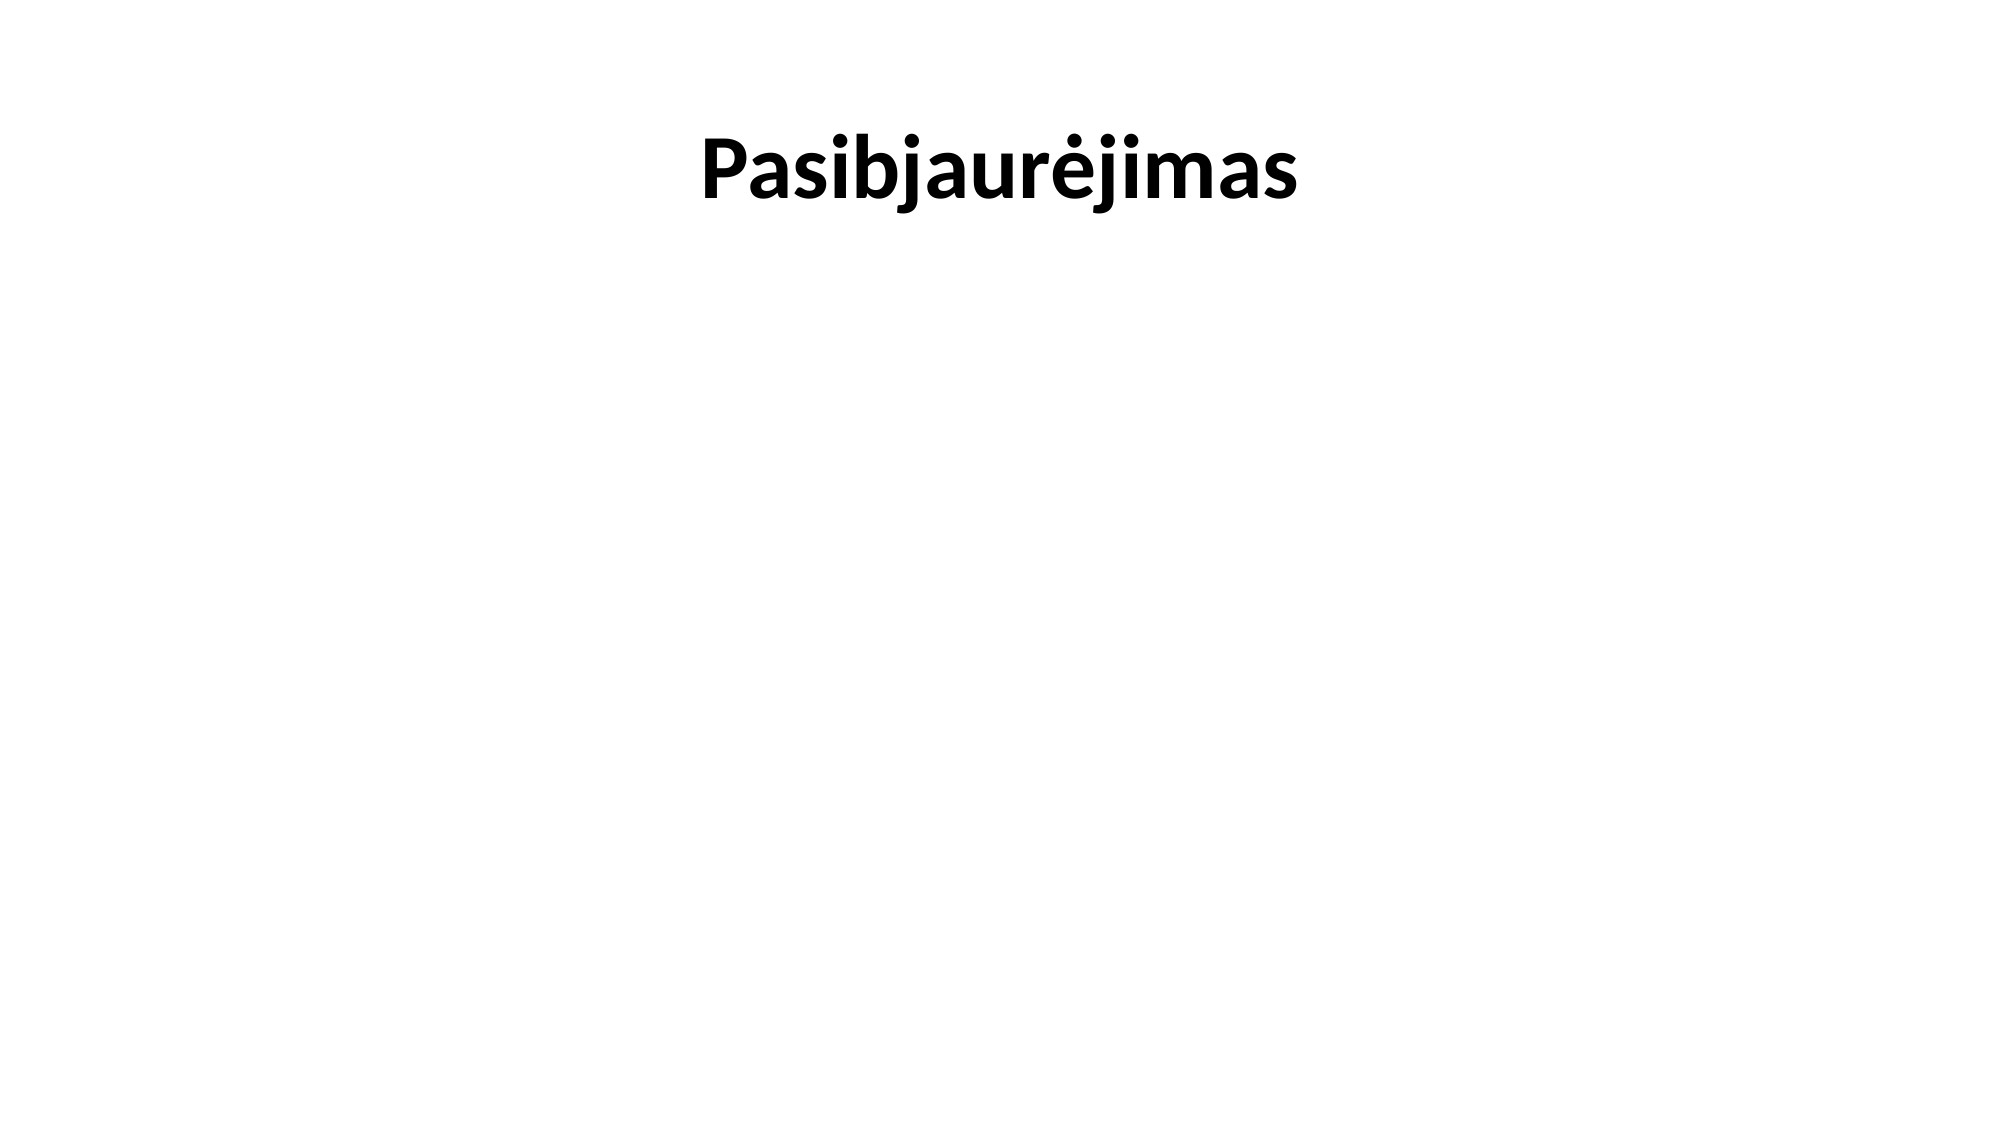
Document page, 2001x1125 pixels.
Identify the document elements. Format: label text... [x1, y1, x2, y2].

title Pasibjaurėjimas [137, 59, 1863, 278]
